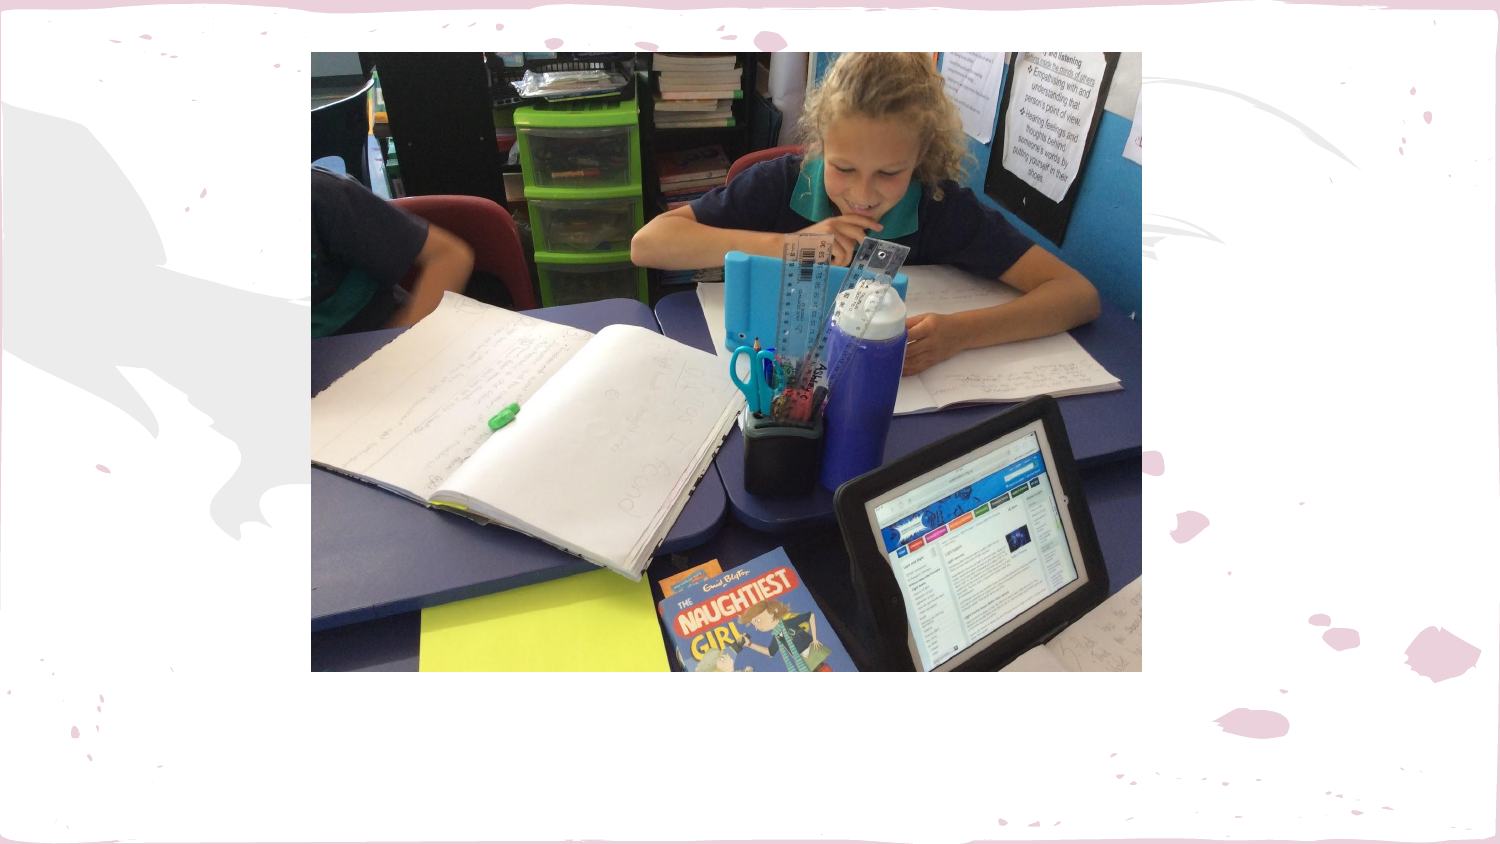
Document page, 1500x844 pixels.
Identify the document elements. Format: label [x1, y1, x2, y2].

picture [311, 52, 1142, 673]
